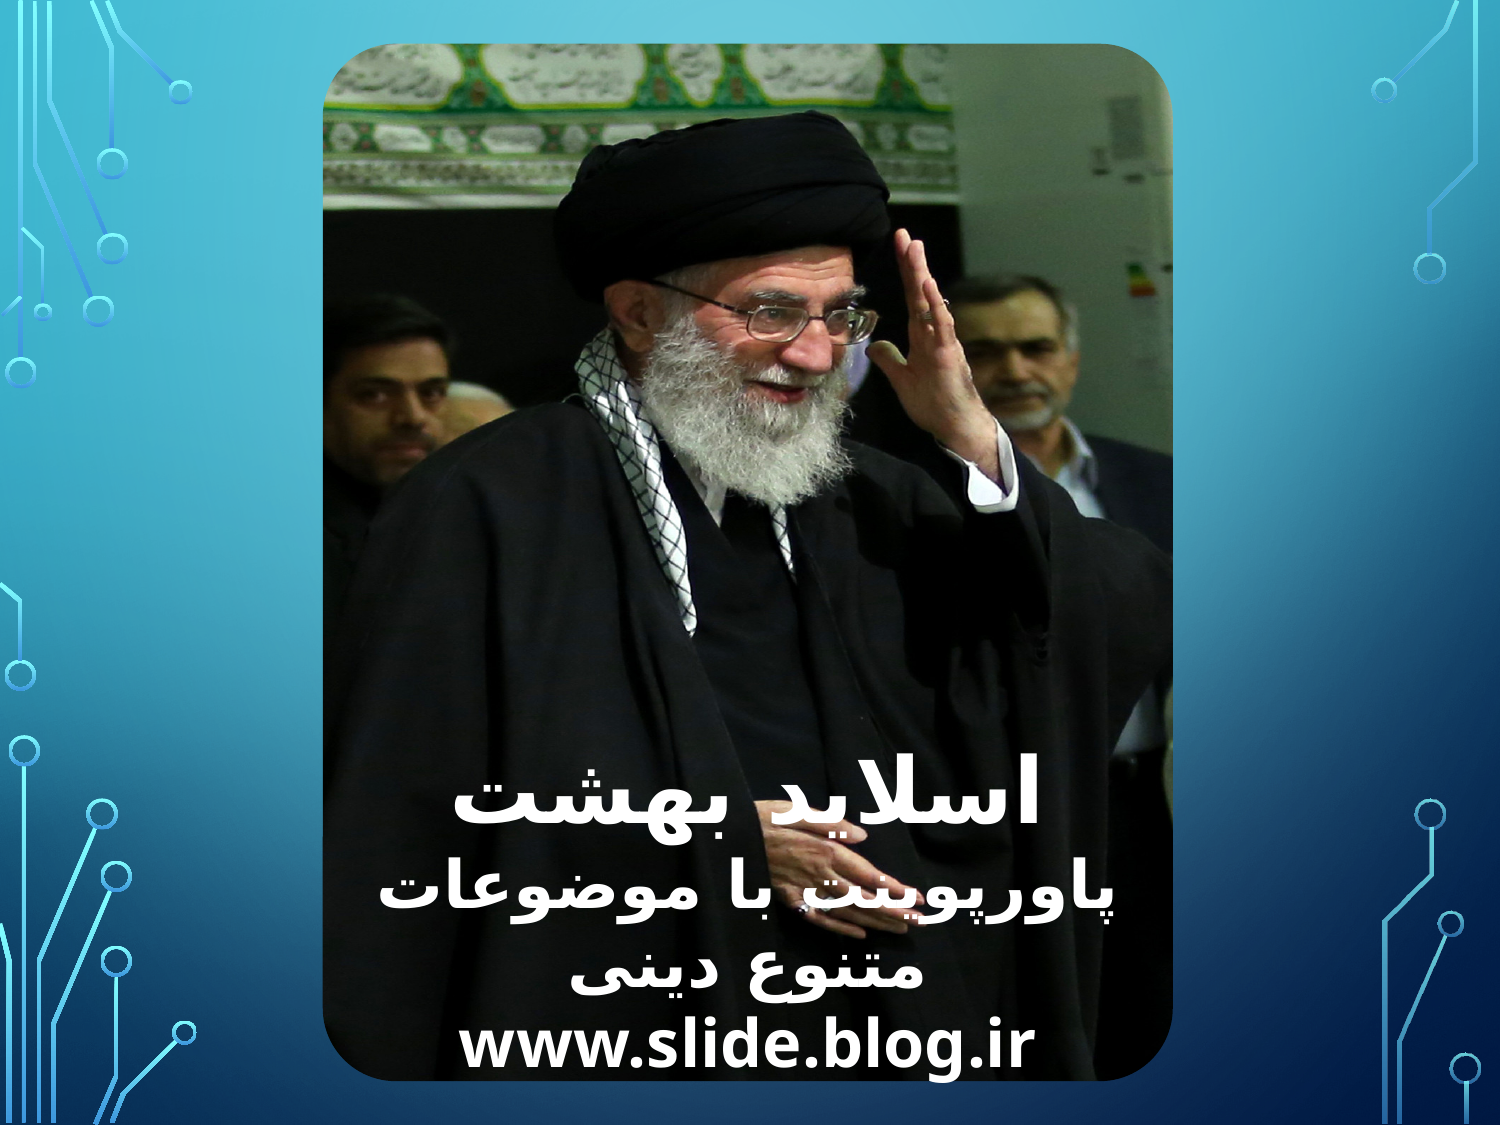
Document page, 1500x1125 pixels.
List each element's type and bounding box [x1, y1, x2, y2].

picture [322, 43, 1173, 1082]
